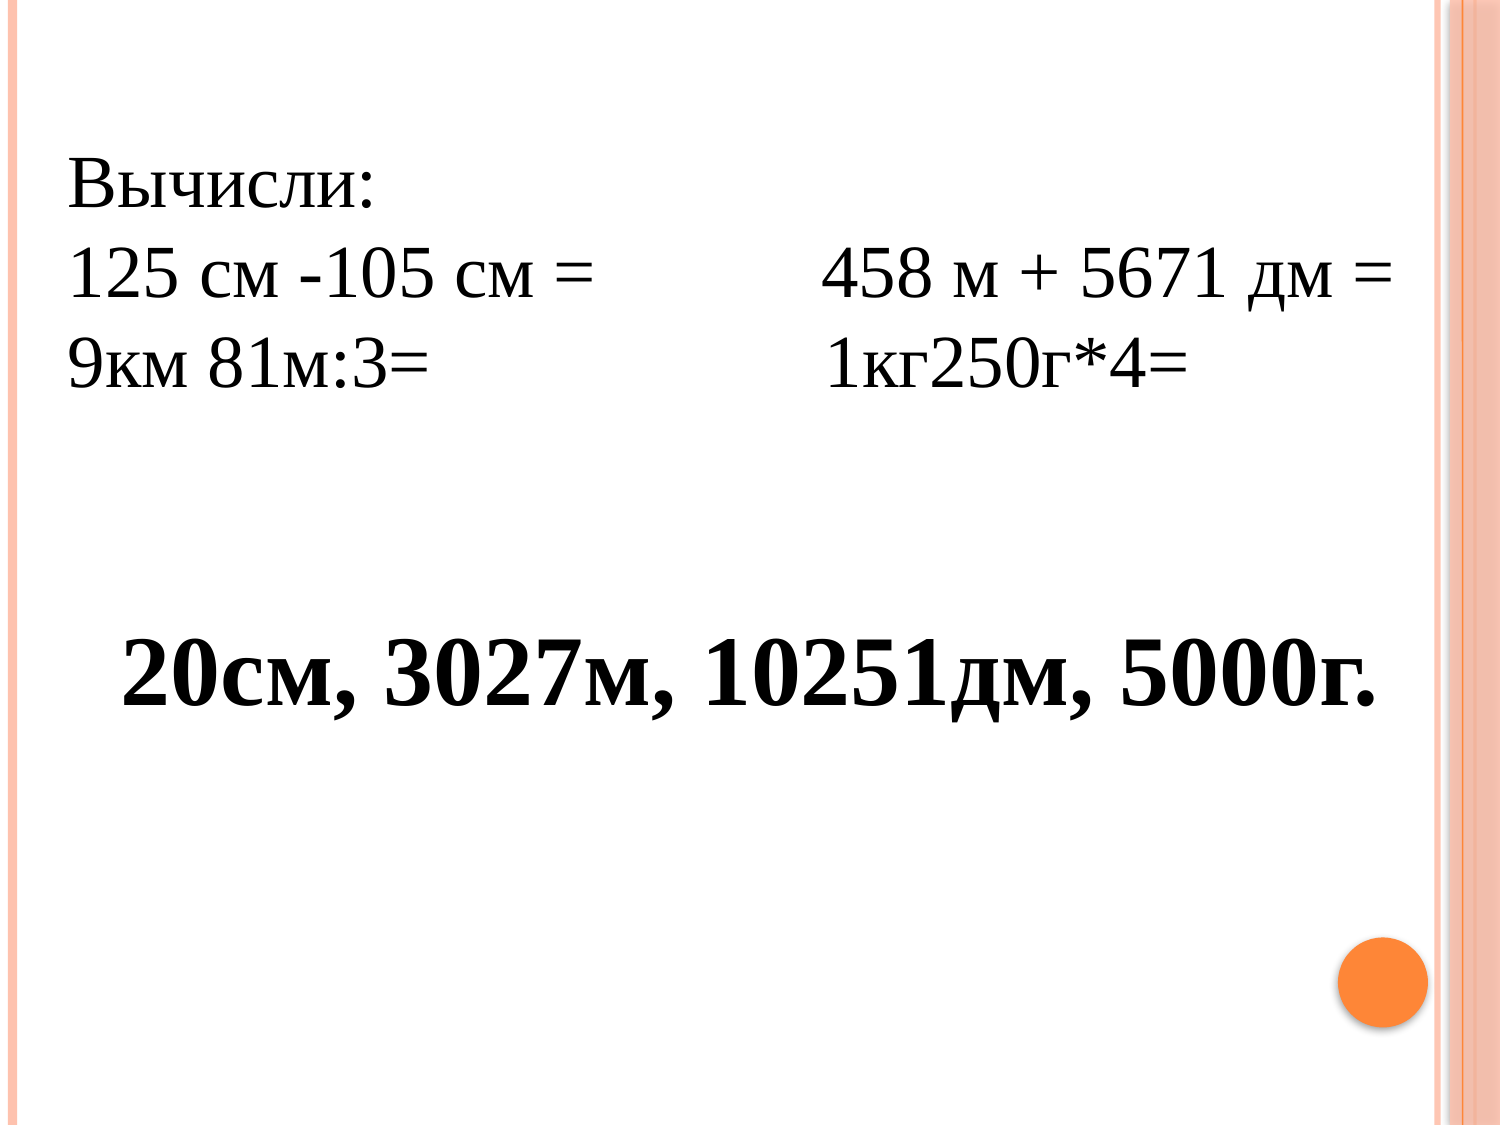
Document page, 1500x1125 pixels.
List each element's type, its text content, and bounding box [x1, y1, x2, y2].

text_box Вычисли: 125 см -105 см = 458 м + 5671 дм = 9км 81м:3= 1кг250г*4= [53, 125, 1436, 411]
text_box 20см, 3027м, 10251дм, 5000г. [105, 597, 1395, 733]
